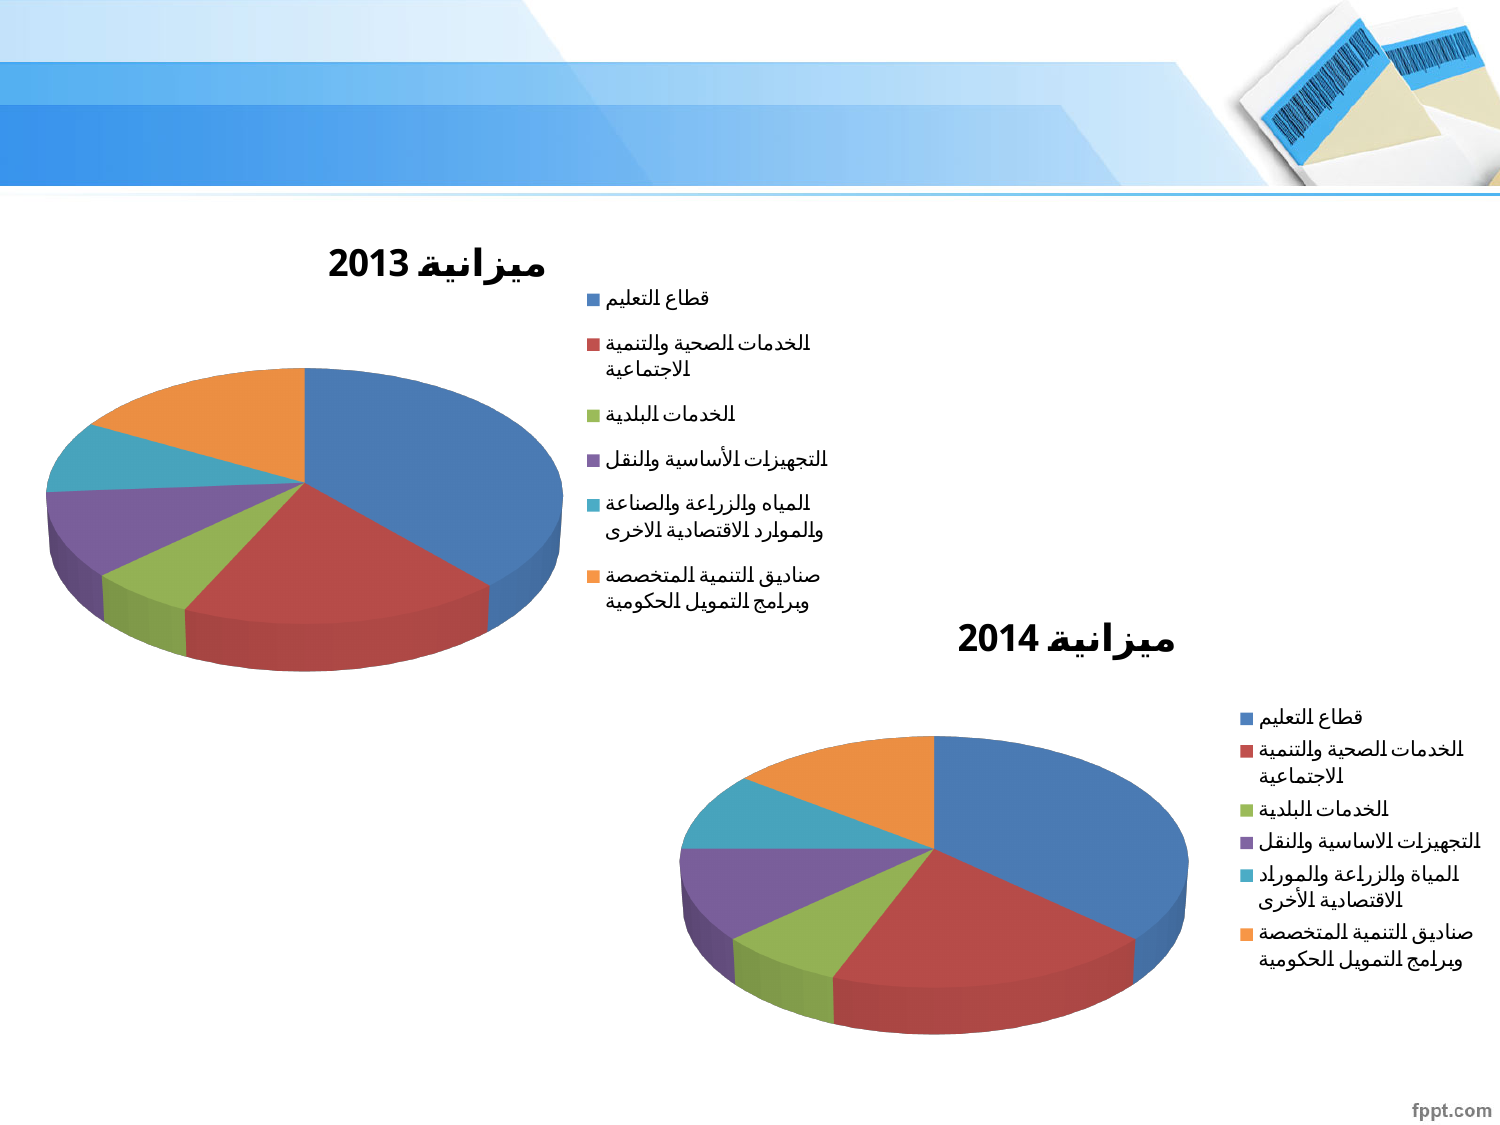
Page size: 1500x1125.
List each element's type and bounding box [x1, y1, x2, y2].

picture [0, 738, 1500, 1125]
chart [0, 211, 1500, 1093]
picture [0, 0, 1500, 587]
